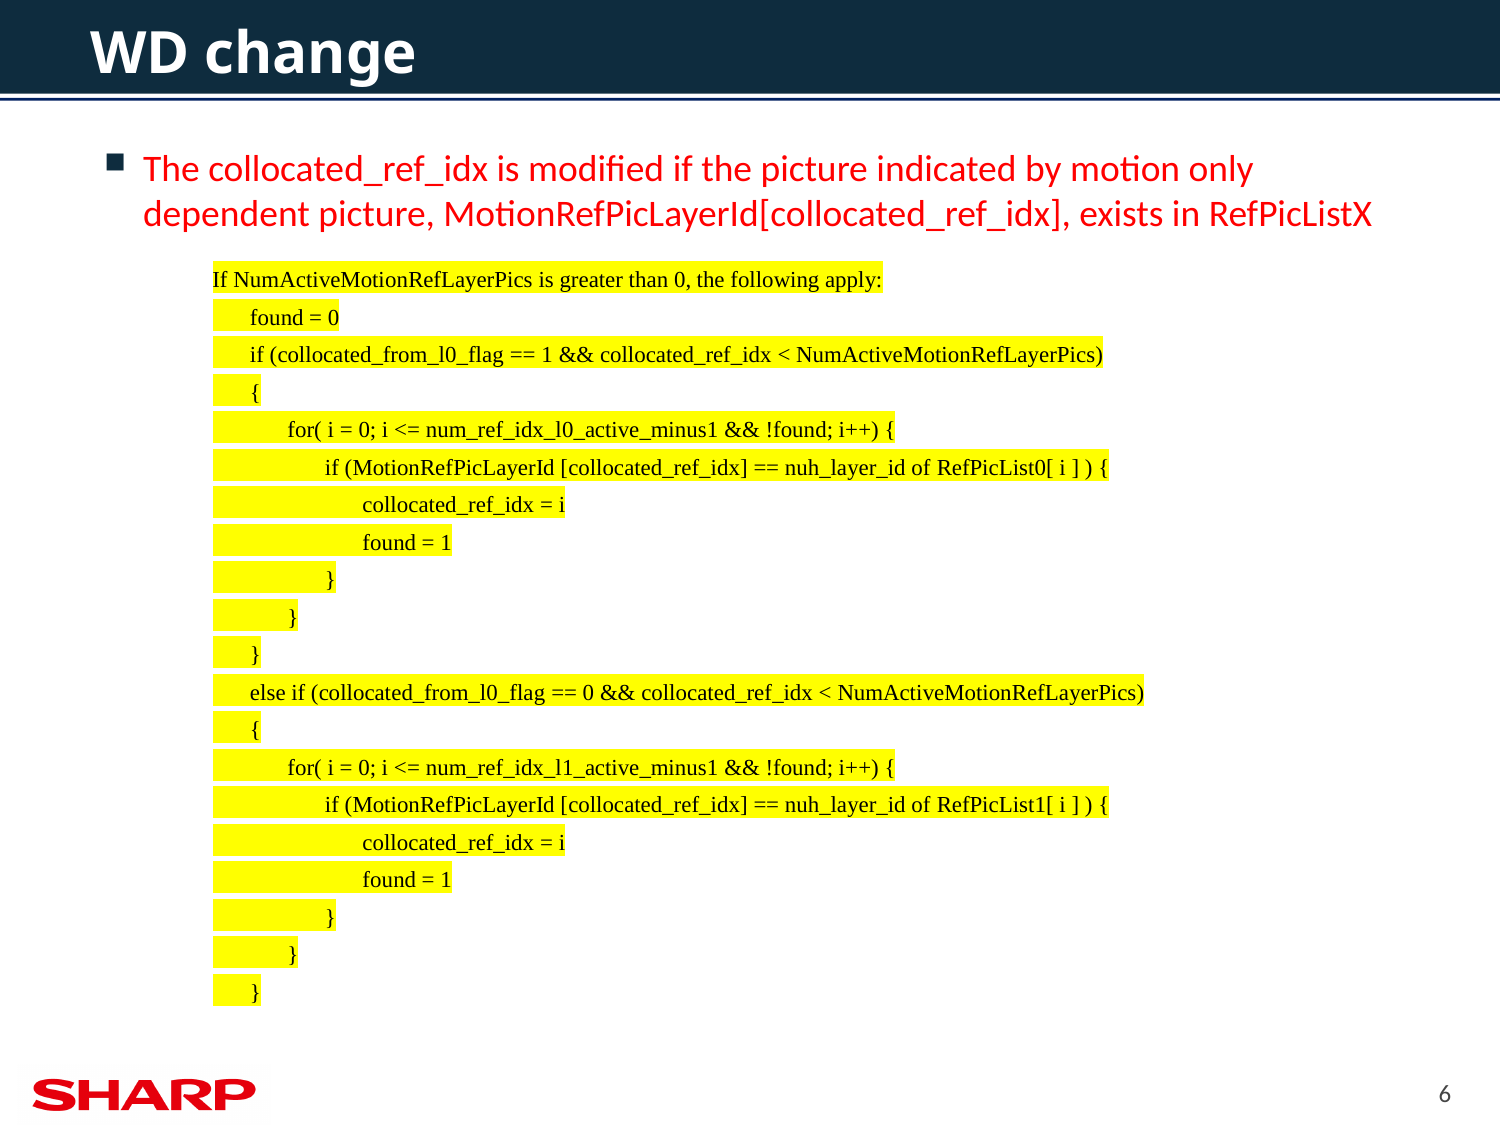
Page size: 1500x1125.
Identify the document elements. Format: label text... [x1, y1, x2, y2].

picture [17, 1064, 271, 1125]
picture [212, 260, 1154, 1012]
slide_number 6 [1345, 1062, 1467, 1108]
title WD change [74, 15, 1426, 85]
list The collocated_ref_idx is modified if the picture indicated by motion only dependent picture, MotionRefPicLayerId[collocated_ref_idx], exists in RefPicListX [74, 128, 1426, 1051]
